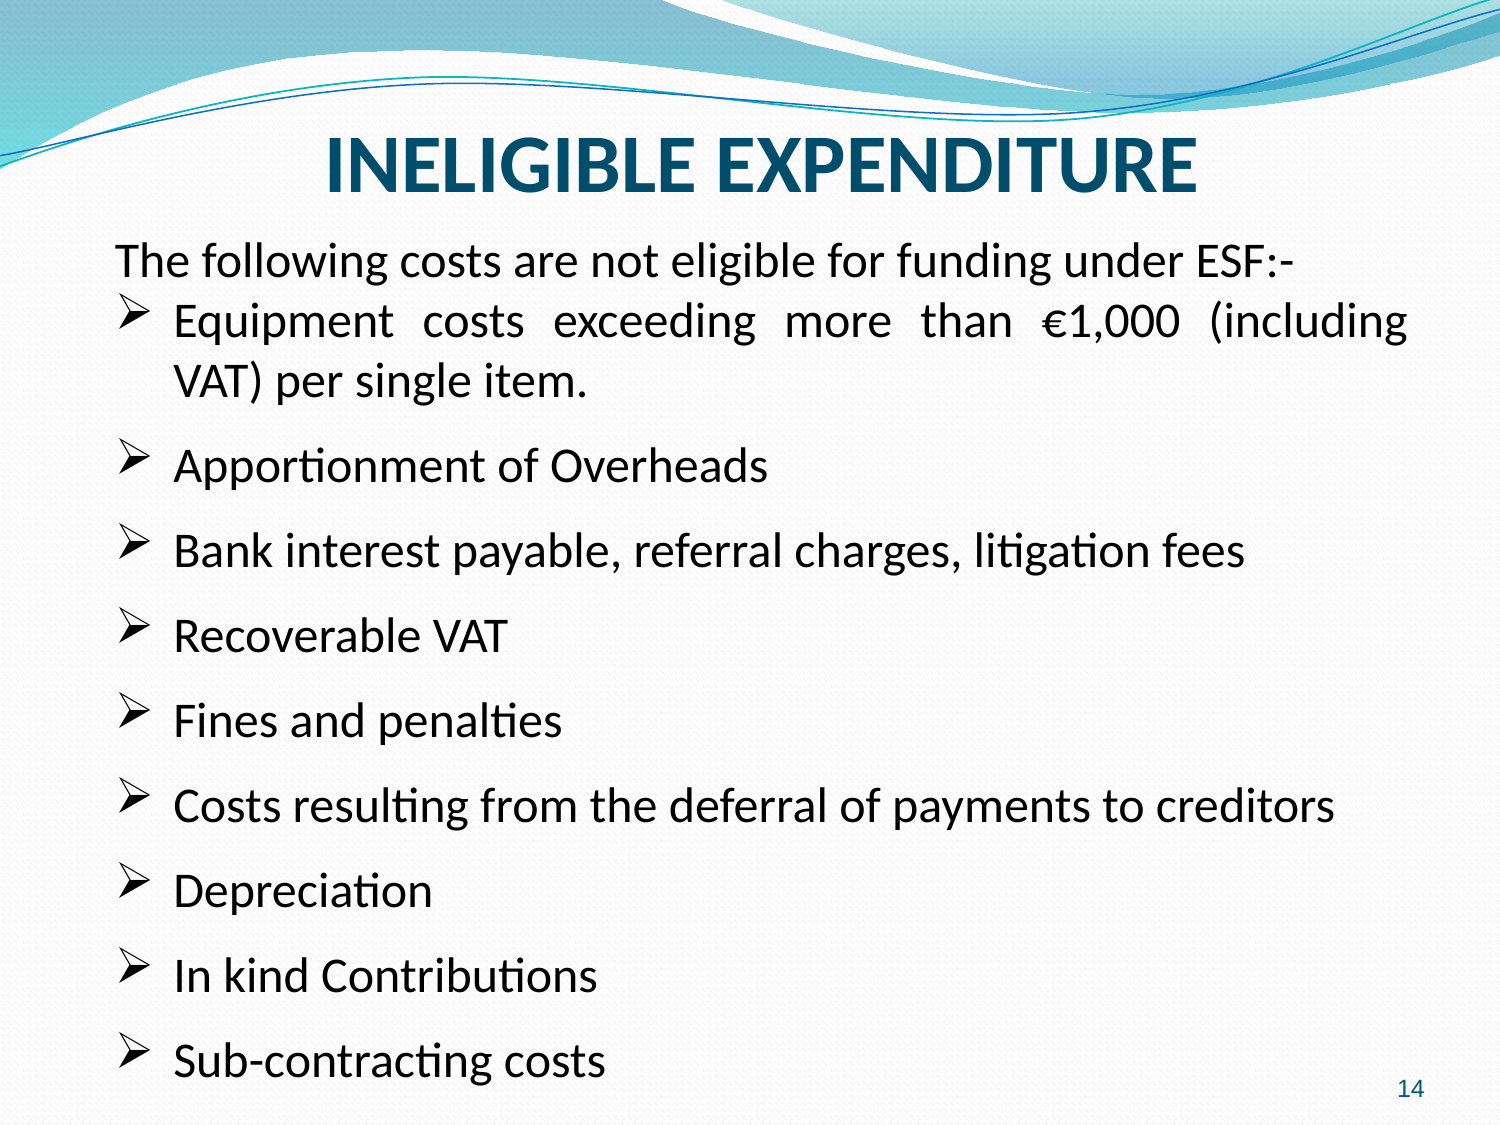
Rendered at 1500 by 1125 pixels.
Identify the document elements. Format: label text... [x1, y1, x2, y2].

text_box The following costs are not eligible for funding under ESF:- Equipment costs exceeding more than €1,000 (including VAT) per single item. Apportionment of Overheads Bank interest payable, referral charges, litigation fees Recoverable VAT Fines and penalties Costs resulting from the deferral of payments to creditors Depreciation In kind Contributions Sub-contracting costs [100, 219, 1424, 1095]
slide_number 14 [1299, 1042, 1425, 1103]
text_box INELIGIBLE EXPENDITURE [309, 101, 1215, 217]
